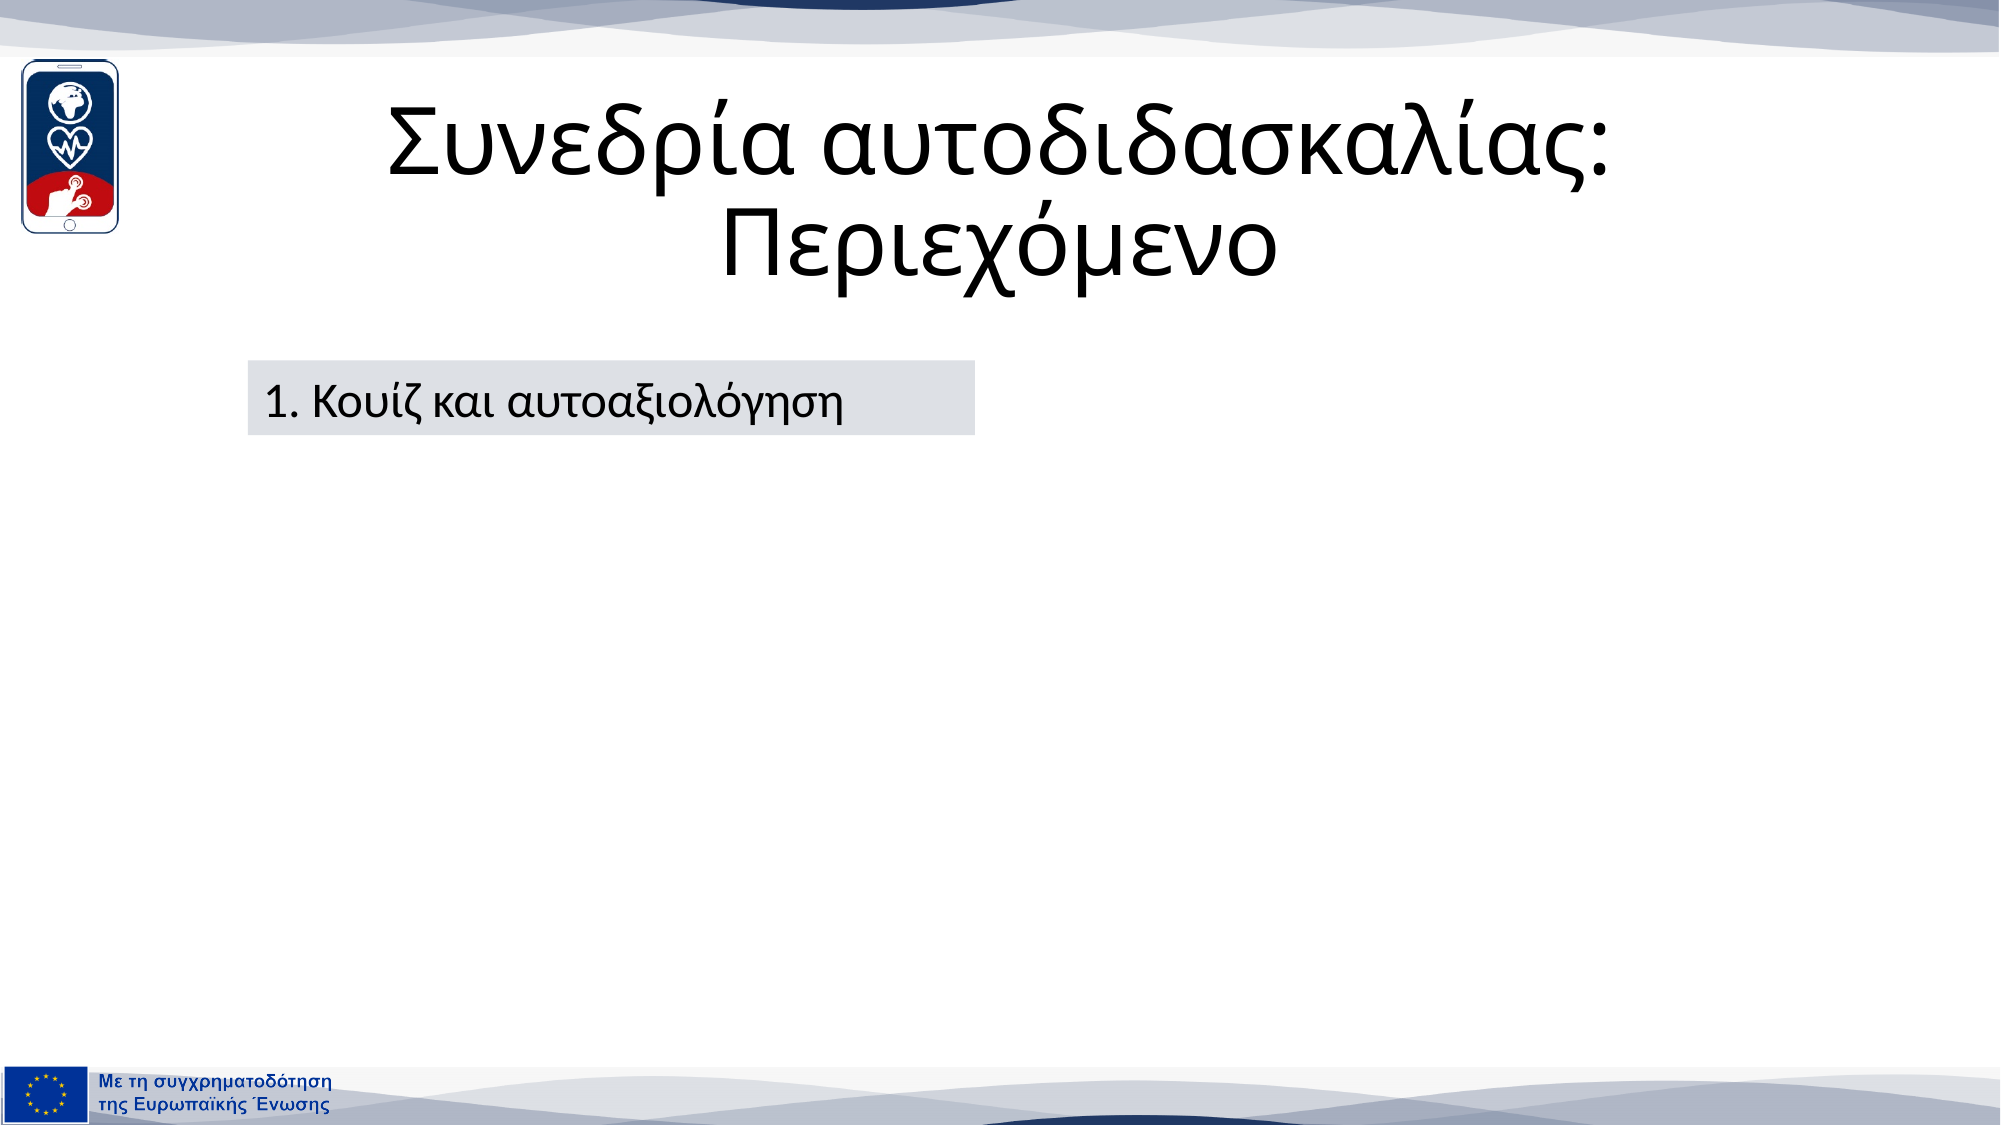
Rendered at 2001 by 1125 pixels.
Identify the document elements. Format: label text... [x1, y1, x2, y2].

text_box 1. Κουίζ και αυτοαξιολόγηση [247, 360, 975, 436]
title Συνεδρία αυτοδιδασκαλίας: Περιεχόμενο [137, 86, 1863, 304]
picture [21, 59, 119, 234]
picture [0, 1062, 2001, 1125]
picture [0, 0, 1999, 57]
